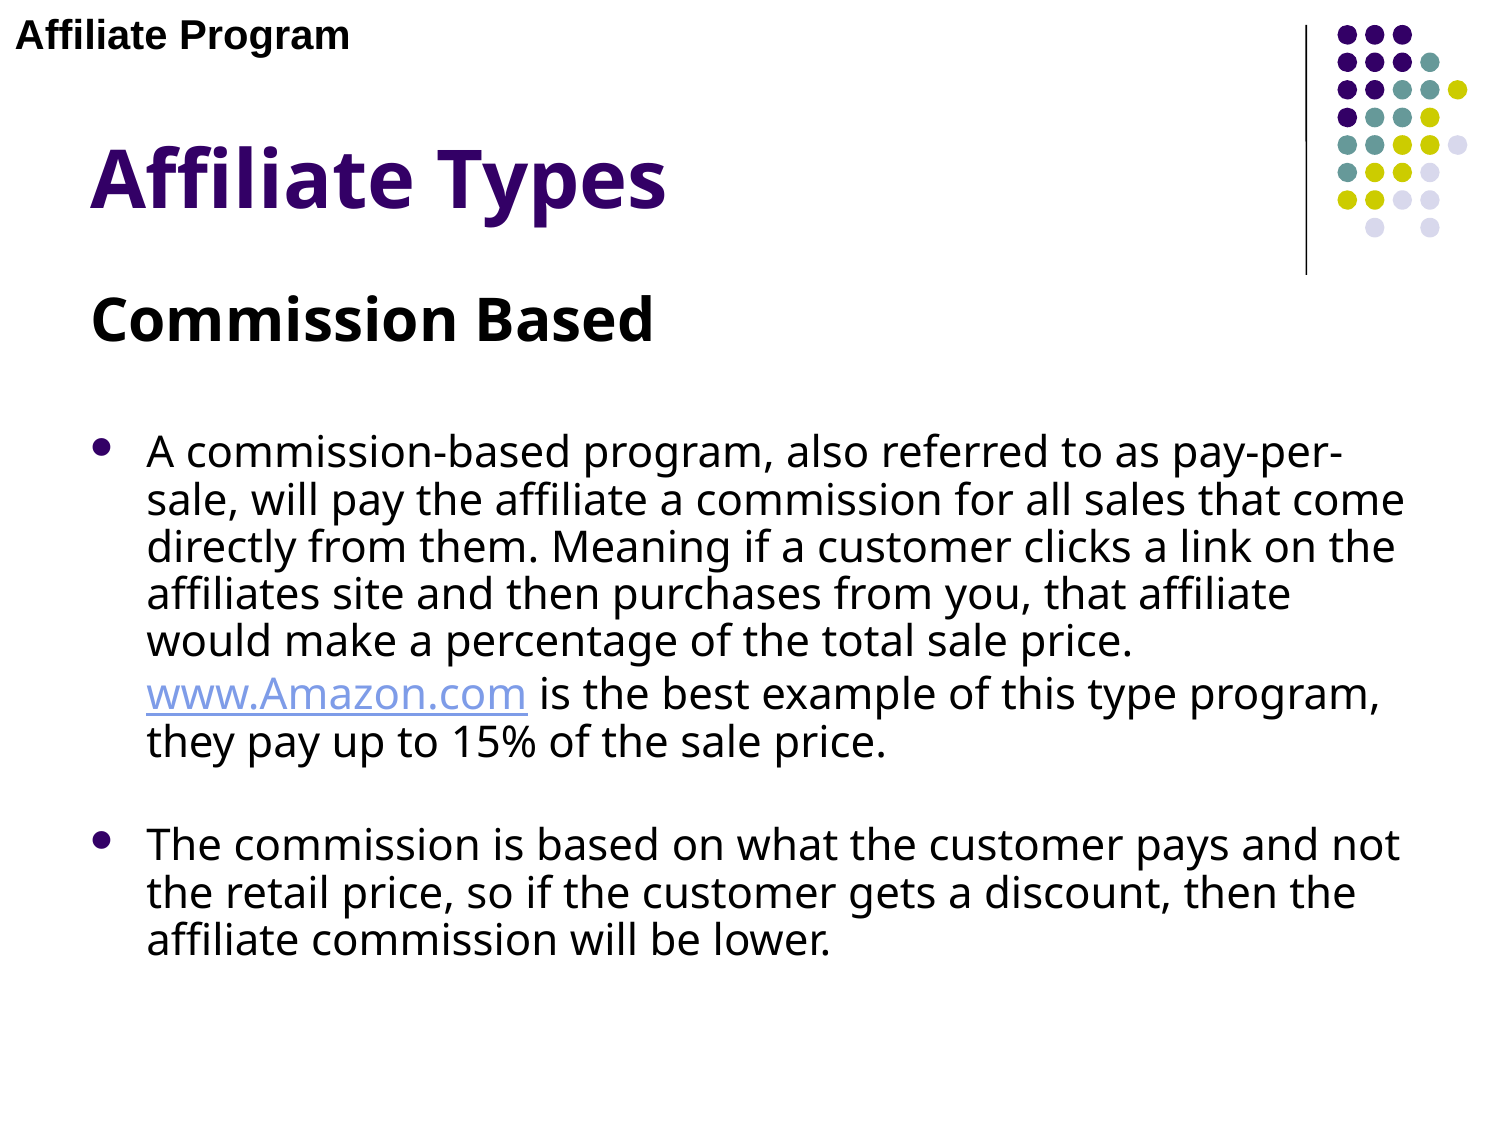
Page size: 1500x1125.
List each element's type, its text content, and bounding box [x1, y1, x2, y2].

title Affiliate Types [75, 20, 1313, 233]
list Commission Based A commission-based program, also referred to as pay-per-sale, will pay the affiliate a commission for all sales that come directly from them. Meaning if a customer clicks a link on the affiliates site and then purchases from you, that affiliate would make a percentage of the total sale price. www.Amazon.com is the best example of this type program, they pay up to 15% of the sale price. The commission is based on what the customer pays and not the retail price, so if the customer gets a discount, then the affiliate commission will be lower. [75, 282, 1425, 1006]
text_box Affiliate Program [0, 0, 378, 65]
